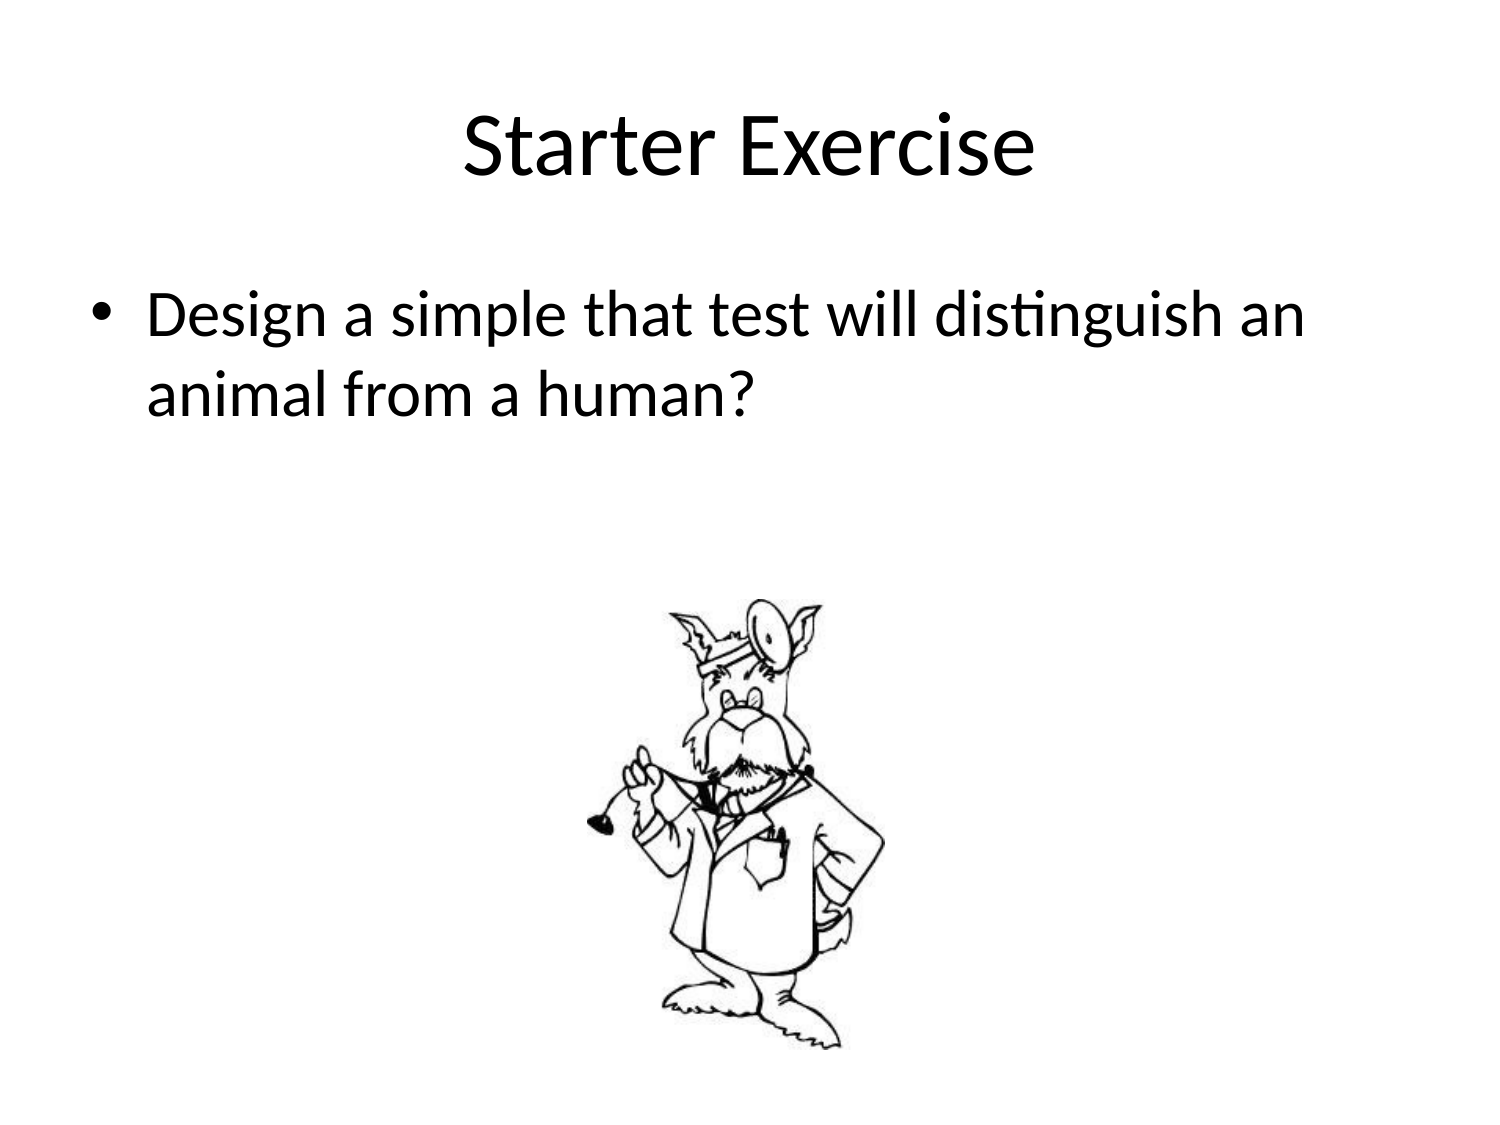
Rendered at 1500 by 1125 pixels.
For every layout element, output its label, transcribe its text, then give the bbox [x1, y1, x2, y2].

picture [587, 599, 885, 1051]
title Starter Exercise [75, 45, 1425, 233]
list Design a simple that test will distinguish an animal from a human? [75, 262, 1425, 500]
